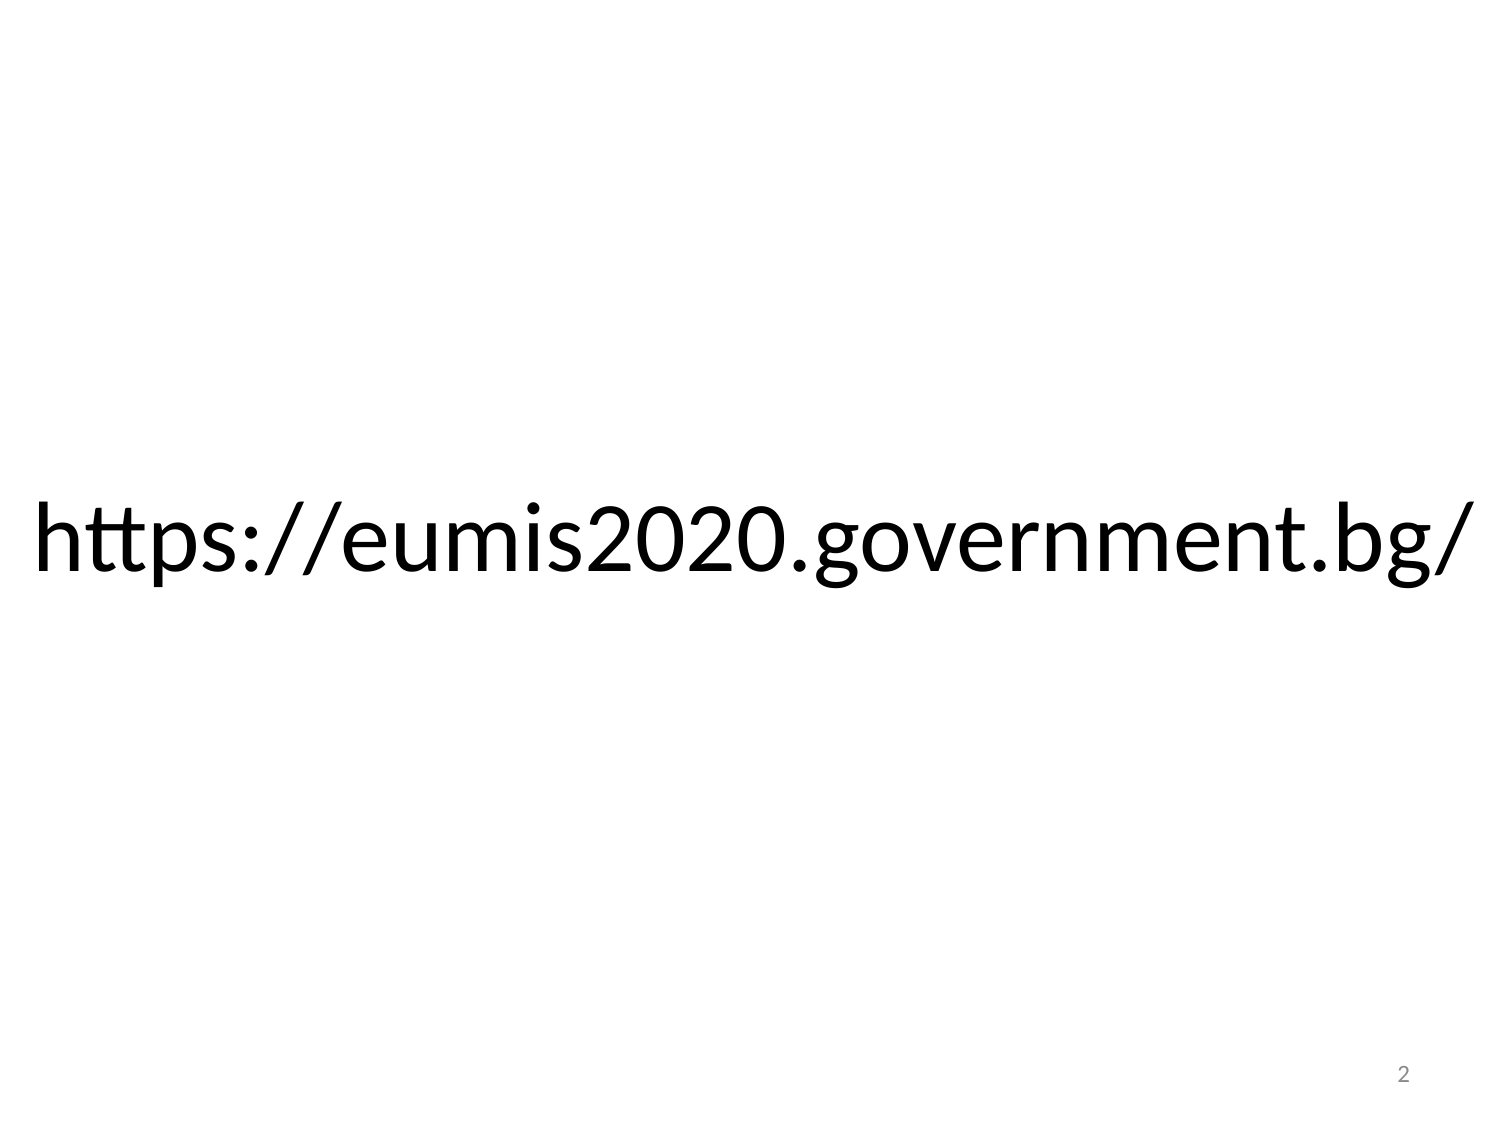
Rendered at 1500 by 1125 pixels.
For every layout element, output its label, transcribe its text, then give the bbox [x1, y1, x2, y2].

slide_number 2 [1074, 1042, 1425, 1103]
text_box https://eumis2020.government.bg/ [17, 464, 1491, 599]
